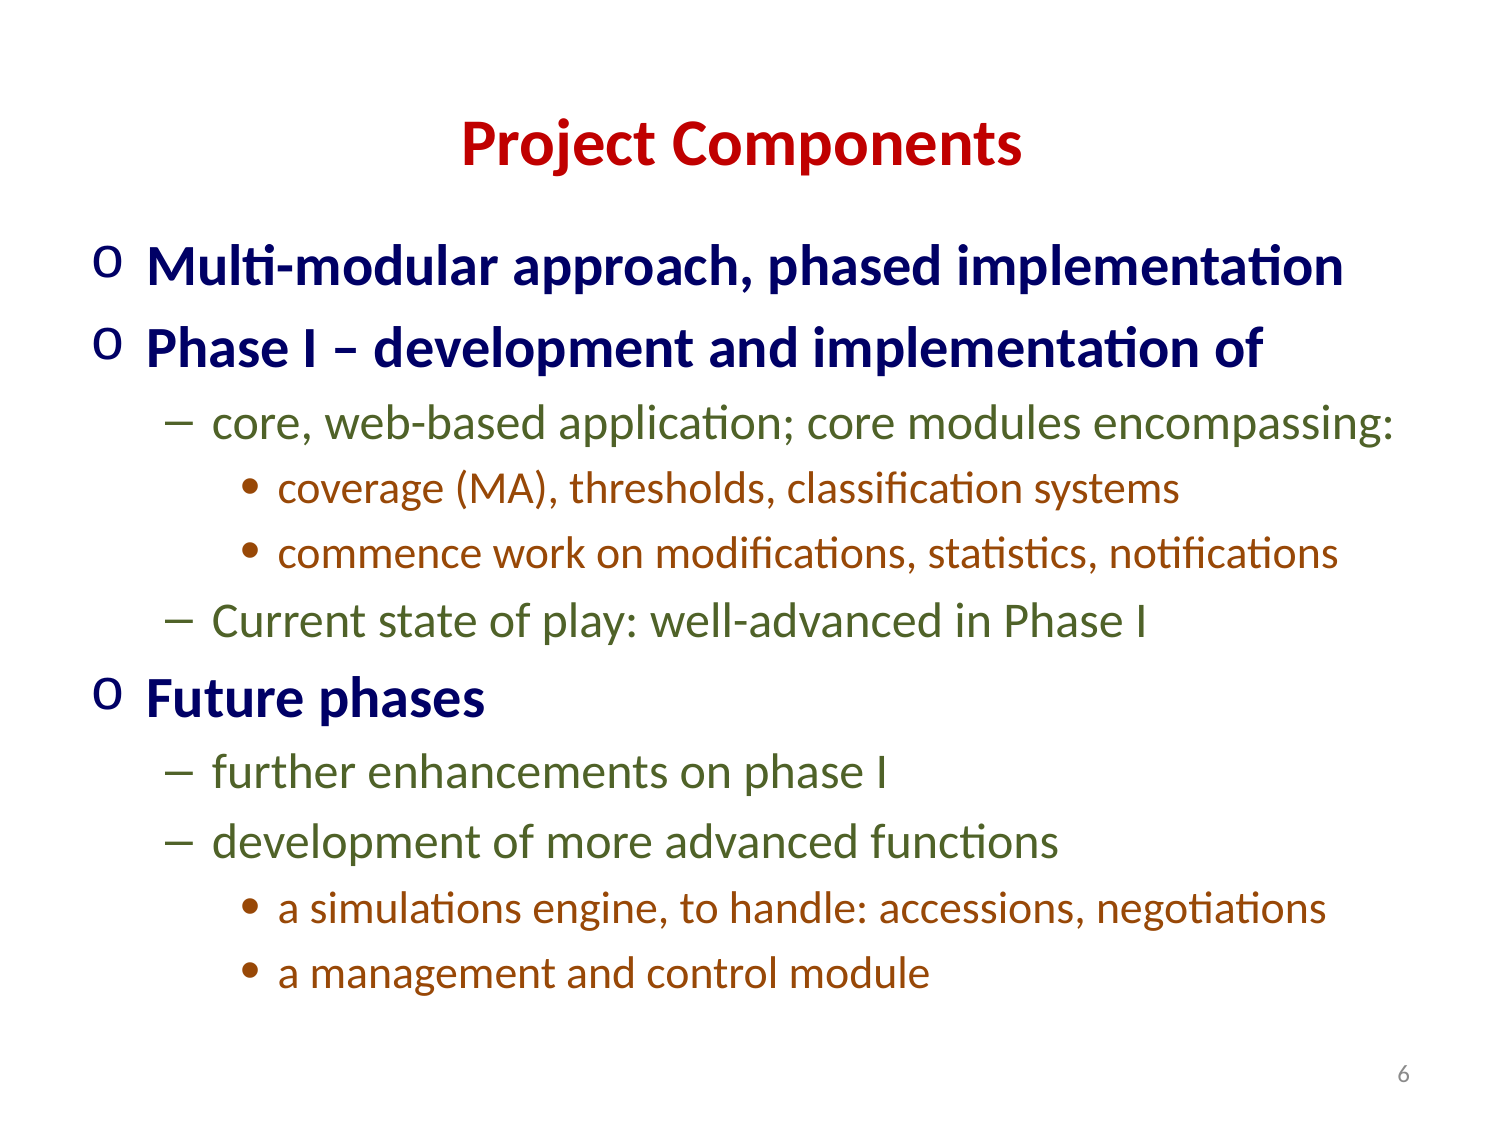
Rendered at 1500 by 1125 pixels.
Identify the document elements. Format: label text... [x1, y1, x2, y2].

list Multi-modular approach, phased implementation Phase I – development and implementation of core, web-based application; core modules encompassing: coverage (MA), thresholds, classification systems commence work on modifications, statistics, notifications Current state of play: well-advanced in Phase I Future phases further enhancements on phase I development of more advanced functions a simulations engine, to handle: accessions, negotiations a management and control module [75, 219, 1425, 1059]
slide_number 6 [1074, 1042, 1425, 1103]
title Project Components [75, 45, 1425, 219]
